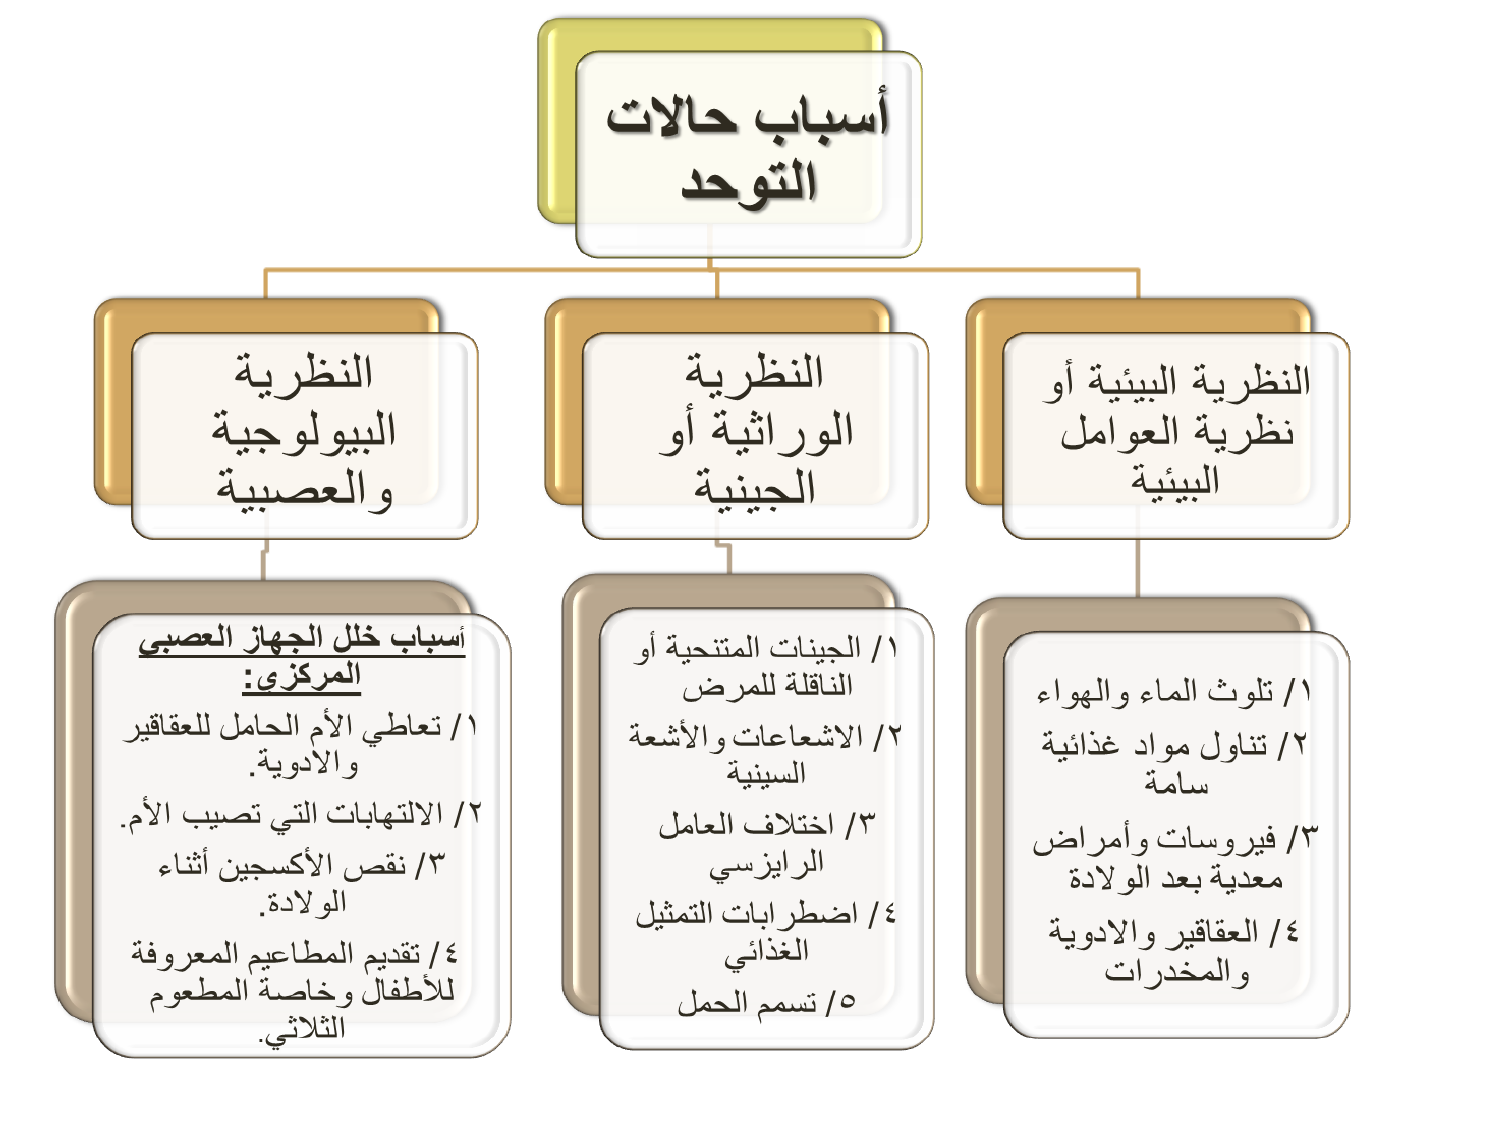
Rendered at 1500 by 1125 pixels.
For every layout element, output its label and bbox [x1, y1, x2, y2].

list [3, 0, 1404, 1080]
